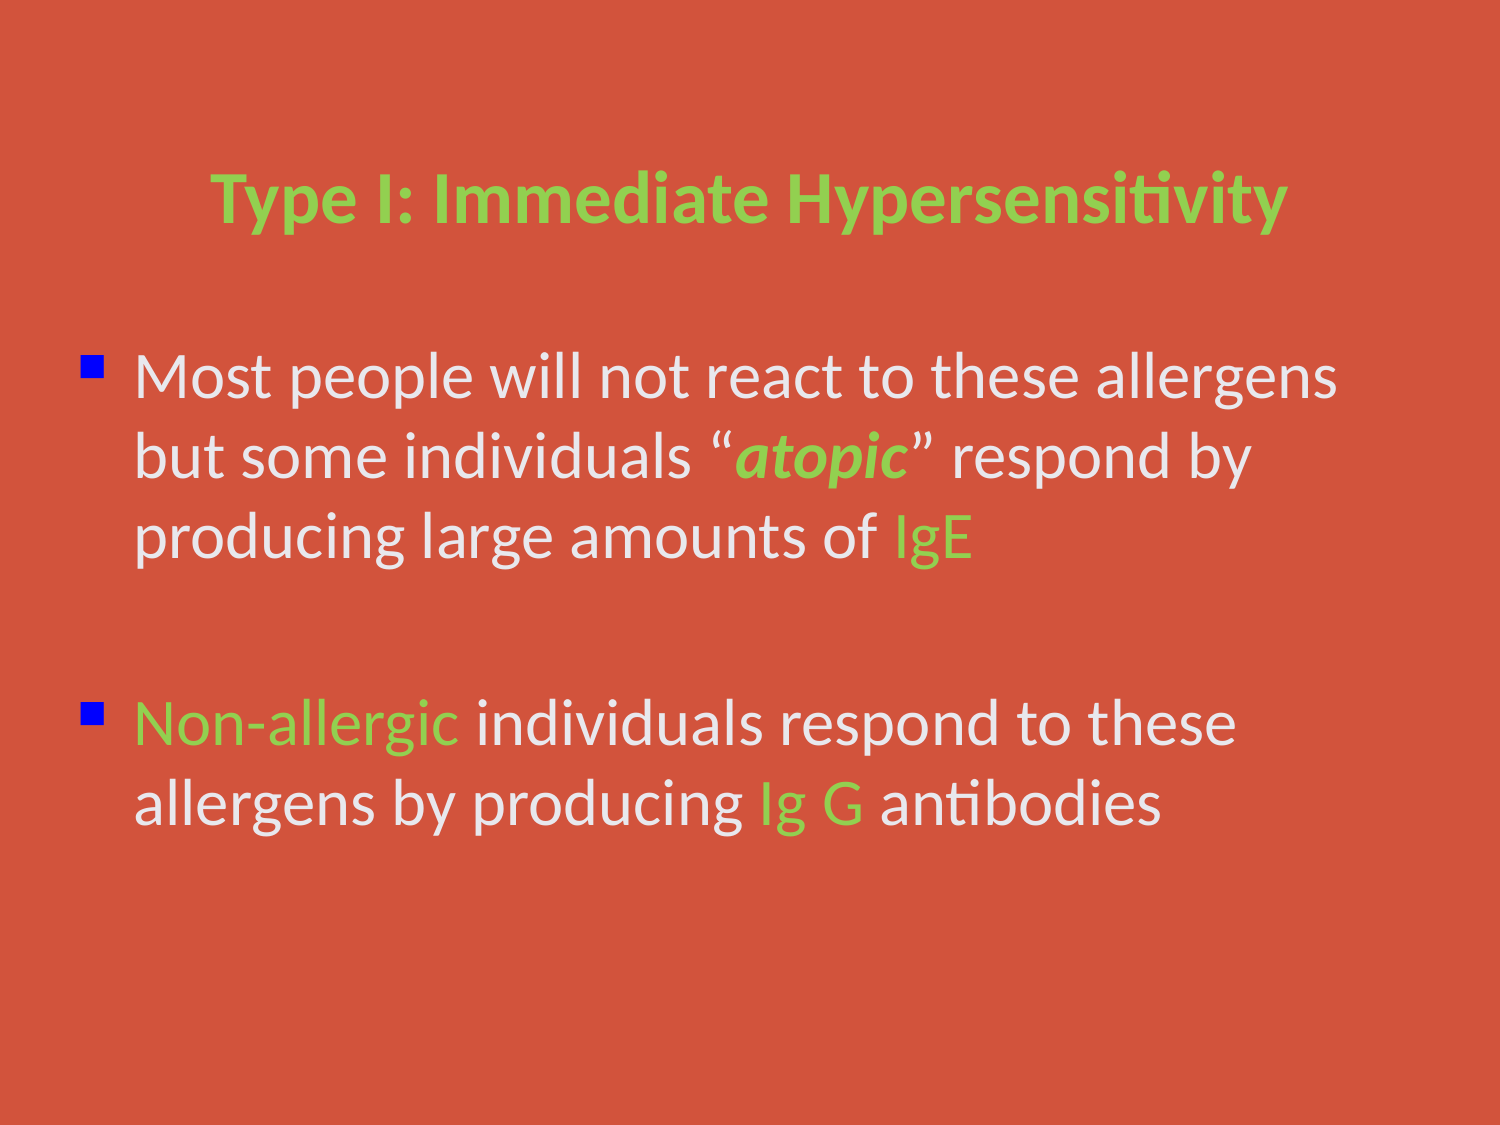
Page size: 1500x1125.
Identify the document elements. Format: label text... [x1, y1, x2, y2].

text_box Type I: Immediate Hypersensitivity [112, 99, 1388, 288]
text_box Most people will not react to these allergens but some individuals “atopic” respond by producing large amounts of IgE Non-allergic individuals respond to these allergens by producing Ig G antibodies [62, 324, 1388, 1000]
